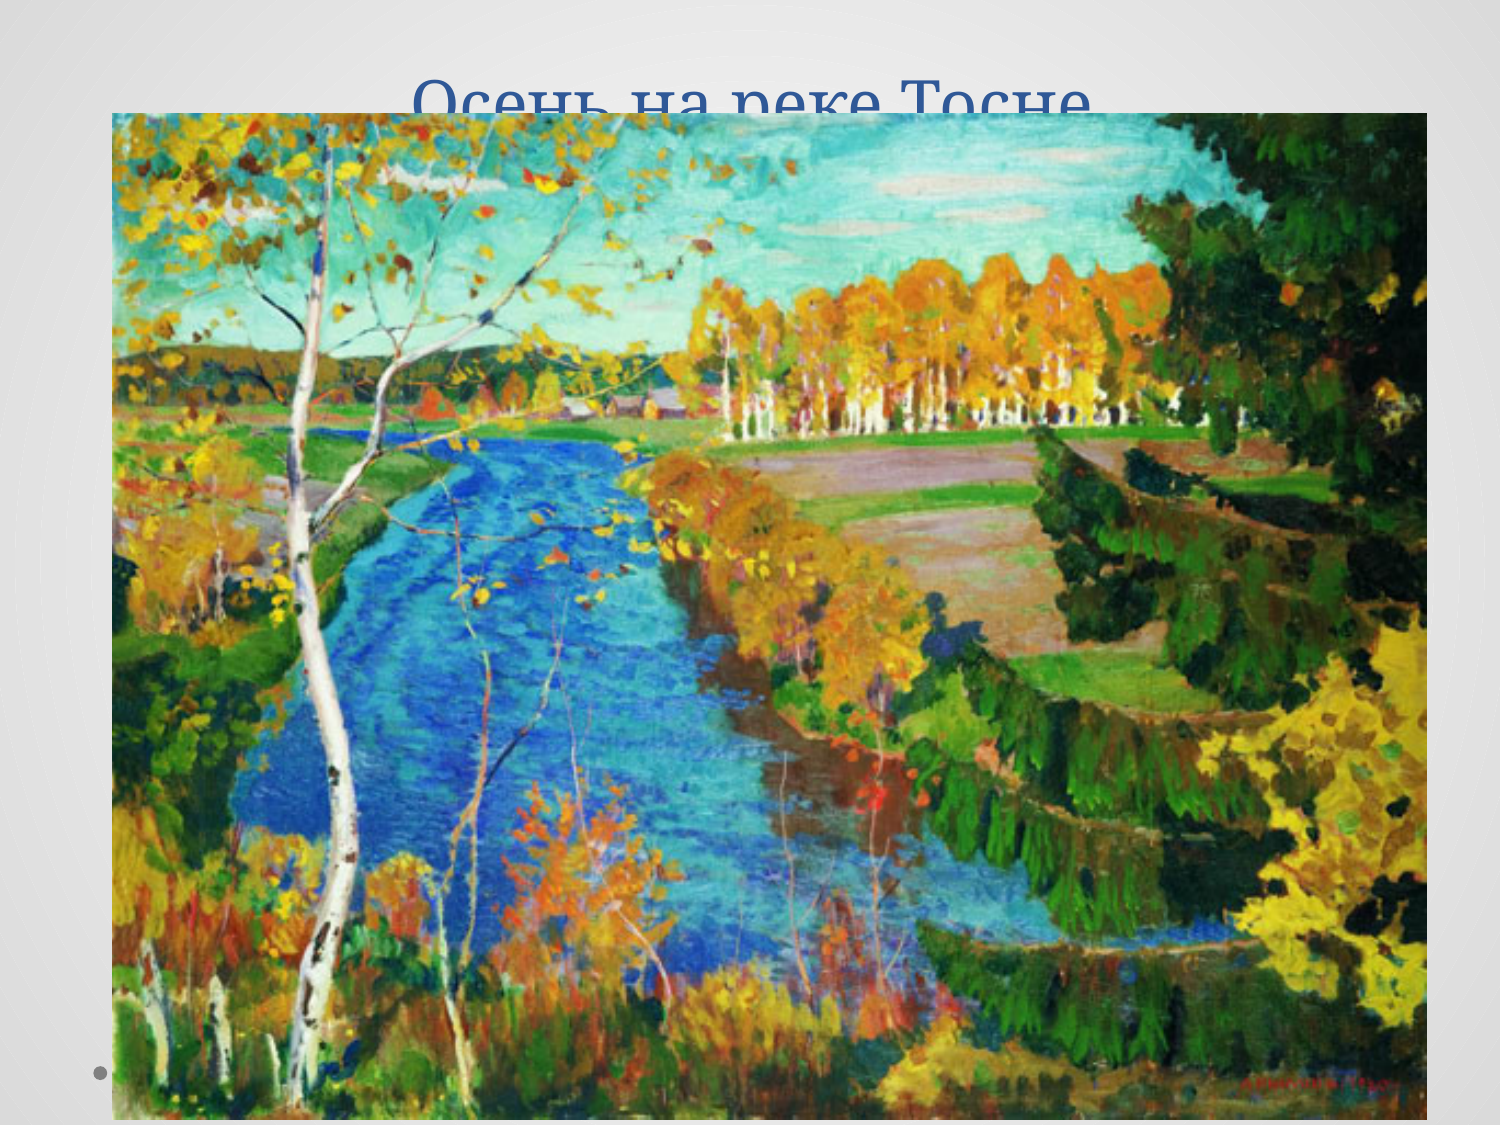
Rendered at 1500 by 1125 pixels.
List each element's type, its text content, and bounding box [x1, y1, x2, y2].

title Осень на реке Тосне [76, 0, 1427, 150]
picture [111, 113, 1427, 1120]
